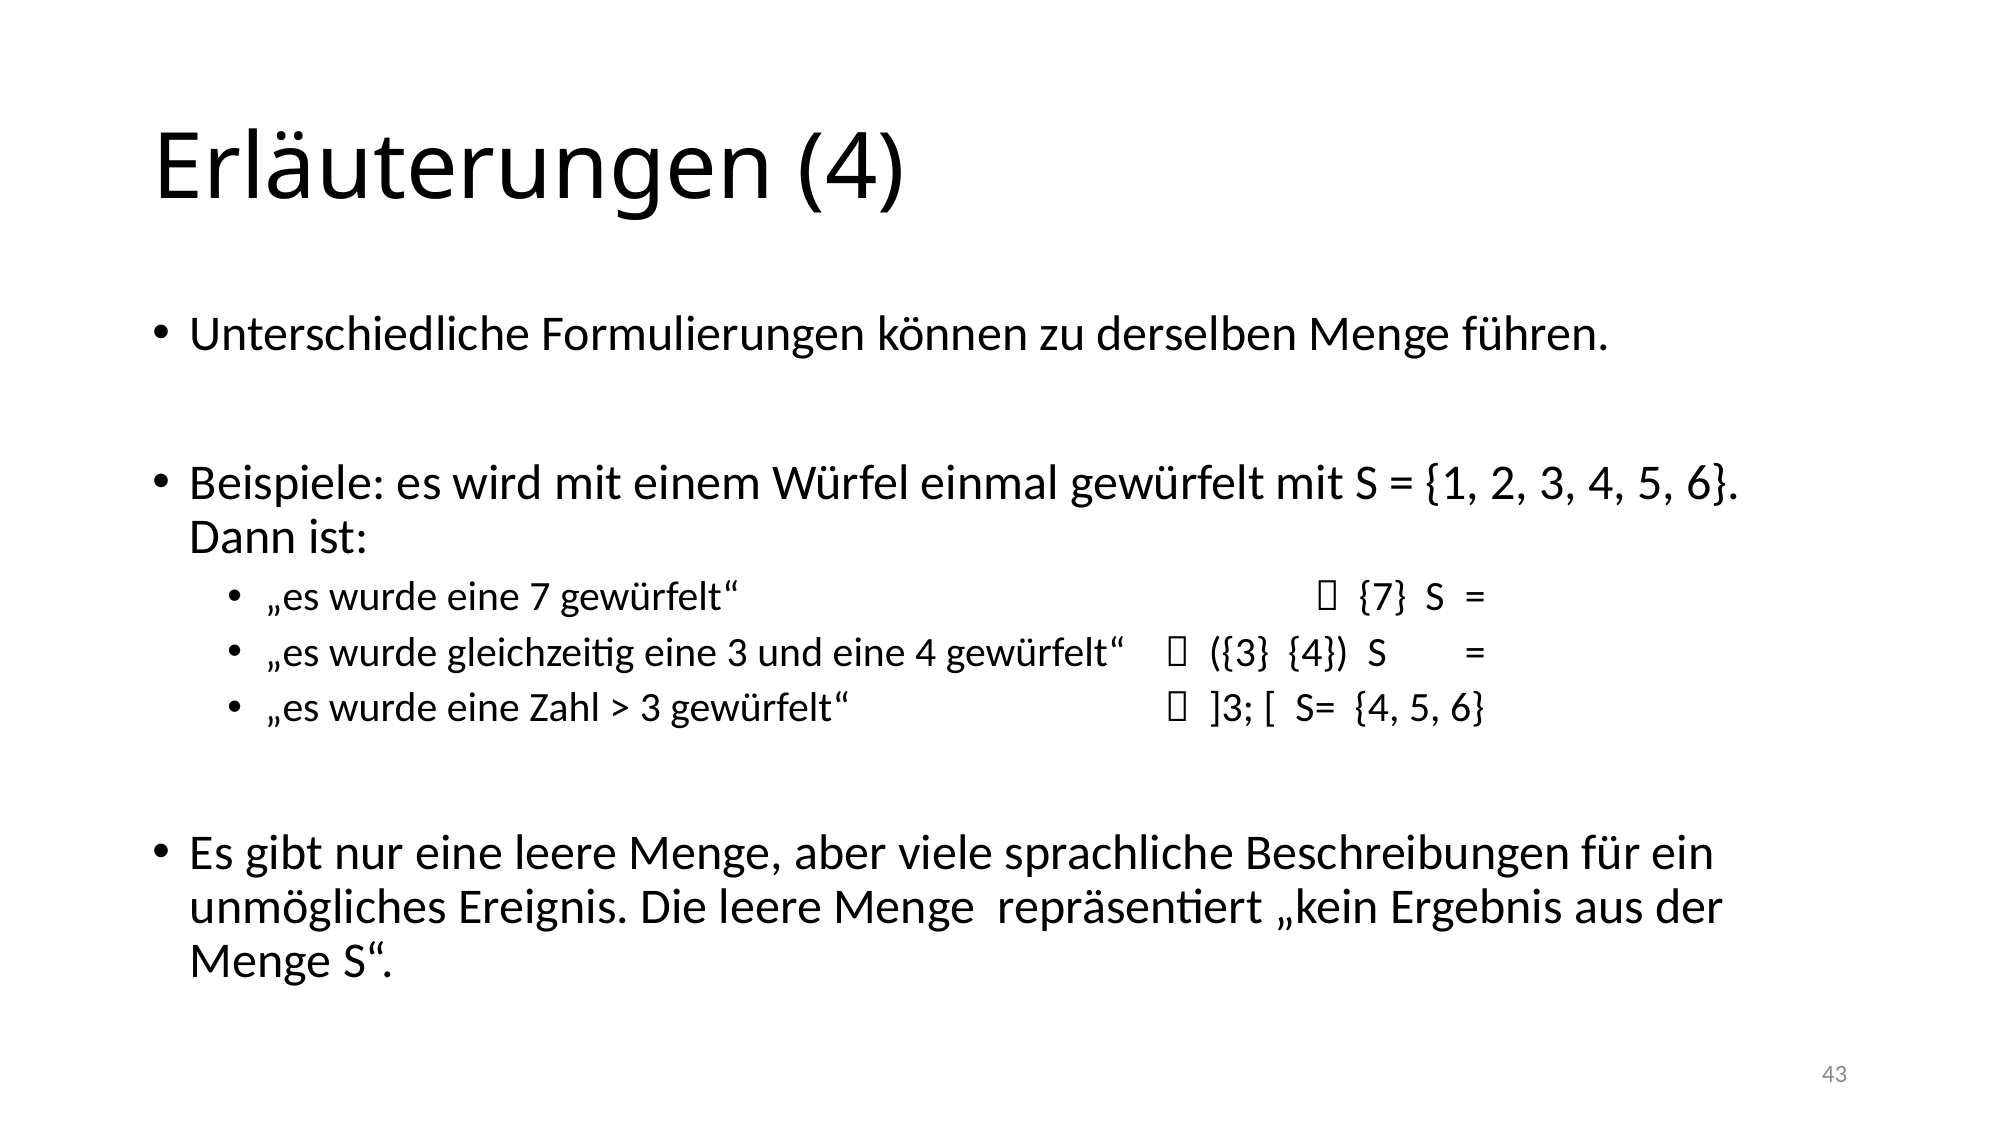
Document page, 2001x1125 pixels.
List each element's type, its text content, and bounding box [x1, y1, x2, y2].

slide_number 43 [1412, 1042, 1863, 1103]
title Erläuterungen (4) [137, 59, 1882, 278]
